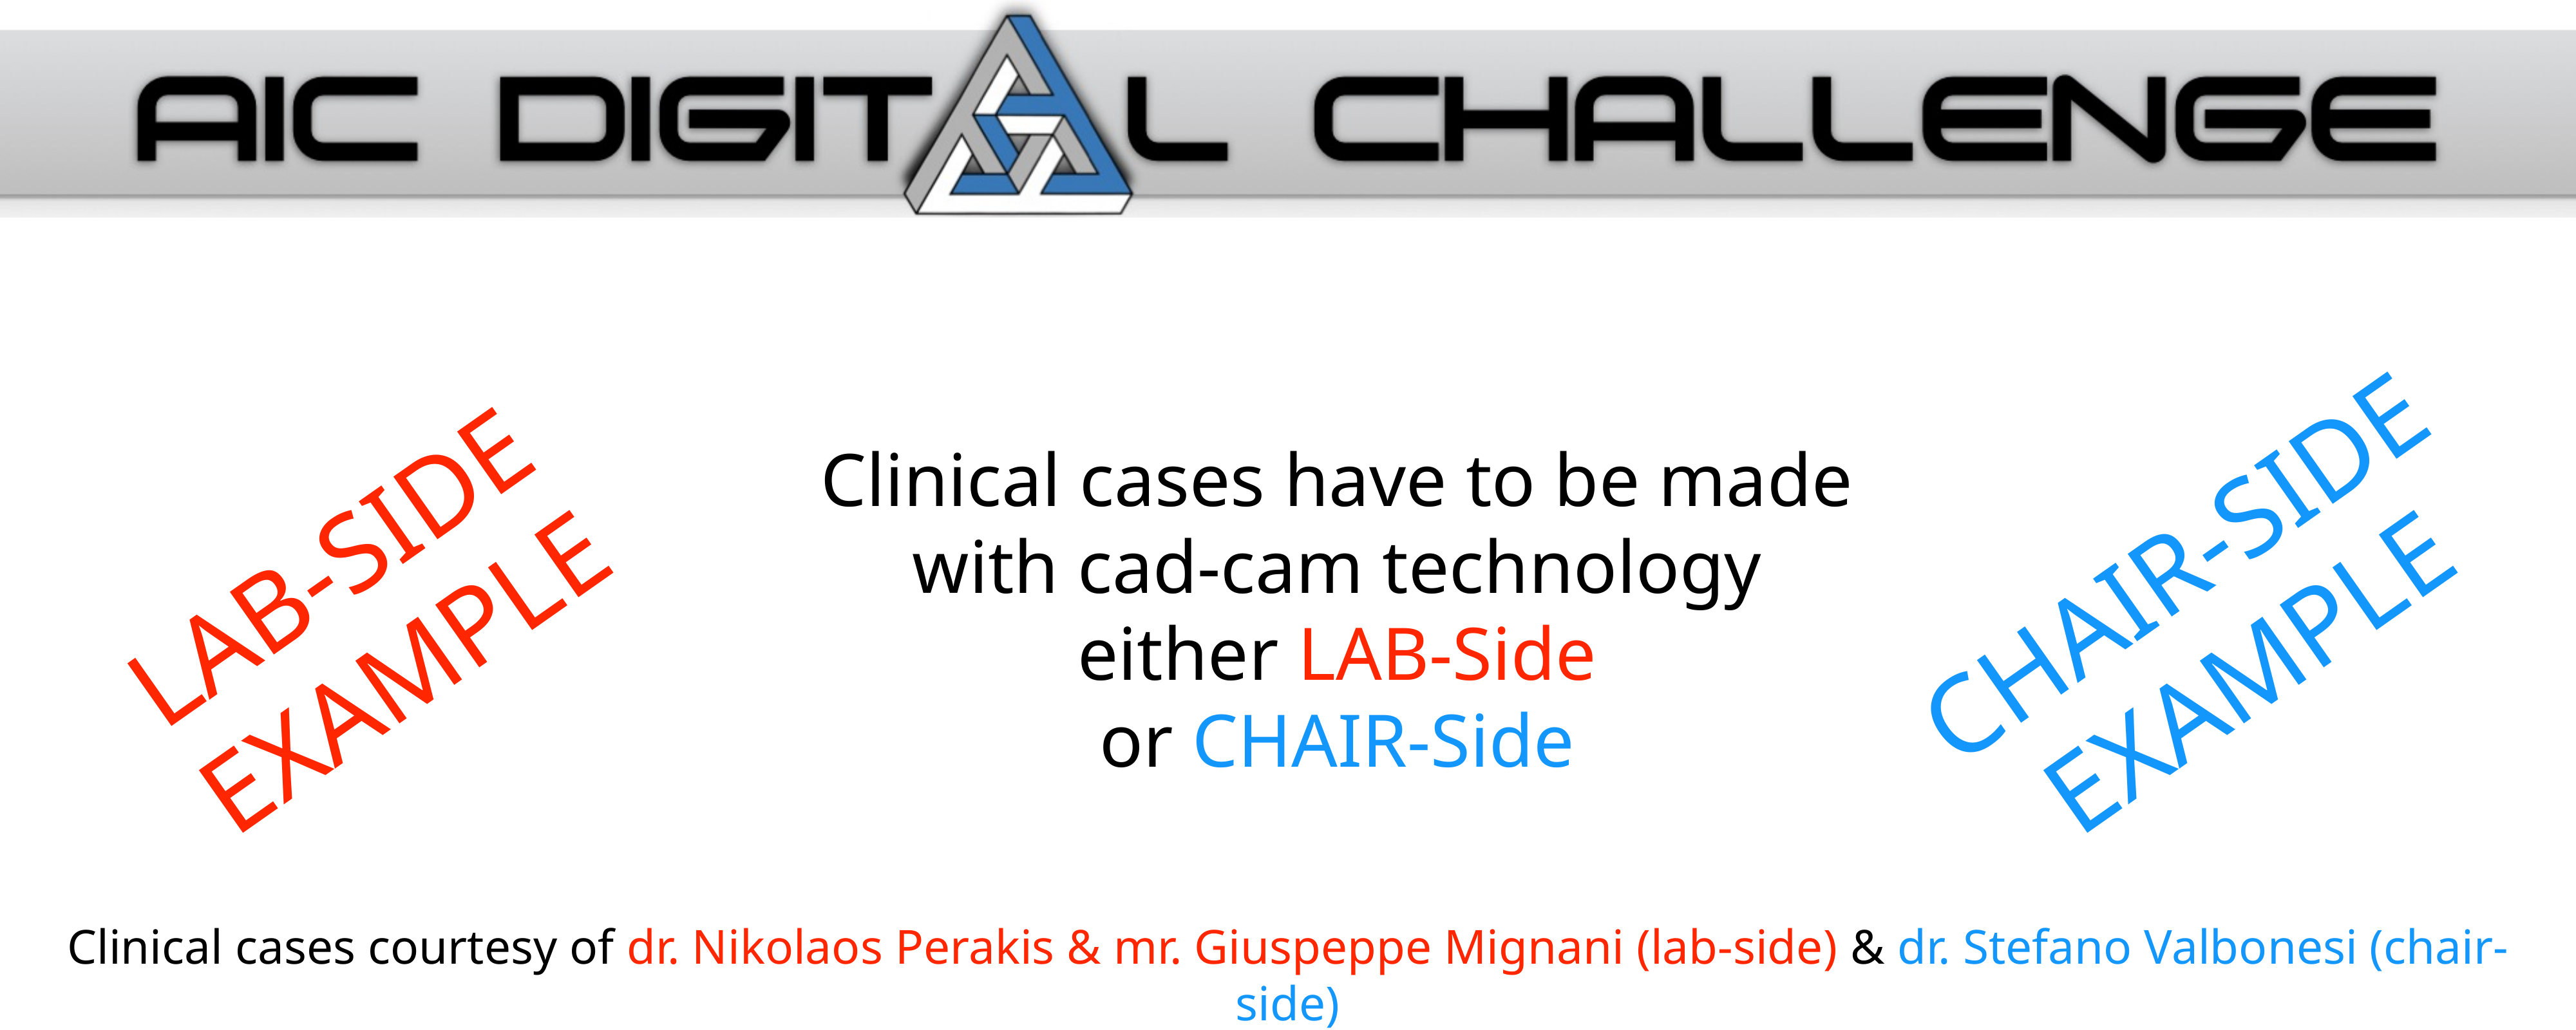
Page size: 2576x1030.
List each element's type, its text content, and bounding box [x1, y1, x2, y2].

text_box Clinical cases courtesy of dr. Nikolaos Perakis & mr. Giuspeppe Mignani (lab-side) & dr. Stefano Valbonesi (chair-side) [24, 912, 2552, 1030]
text_box LAB-SIDE EXAMPLE [0, 259, 794, 912]
text_box Clinical cases have to be made with cad-cam technology either LAB-Side or CHAIR-Side [762, 428, 1912, 787]
picture [0, 0, 2576, 218]
text_box CHAIR-SIDE EXAMPLE [1763, 247, 2576, 912]
